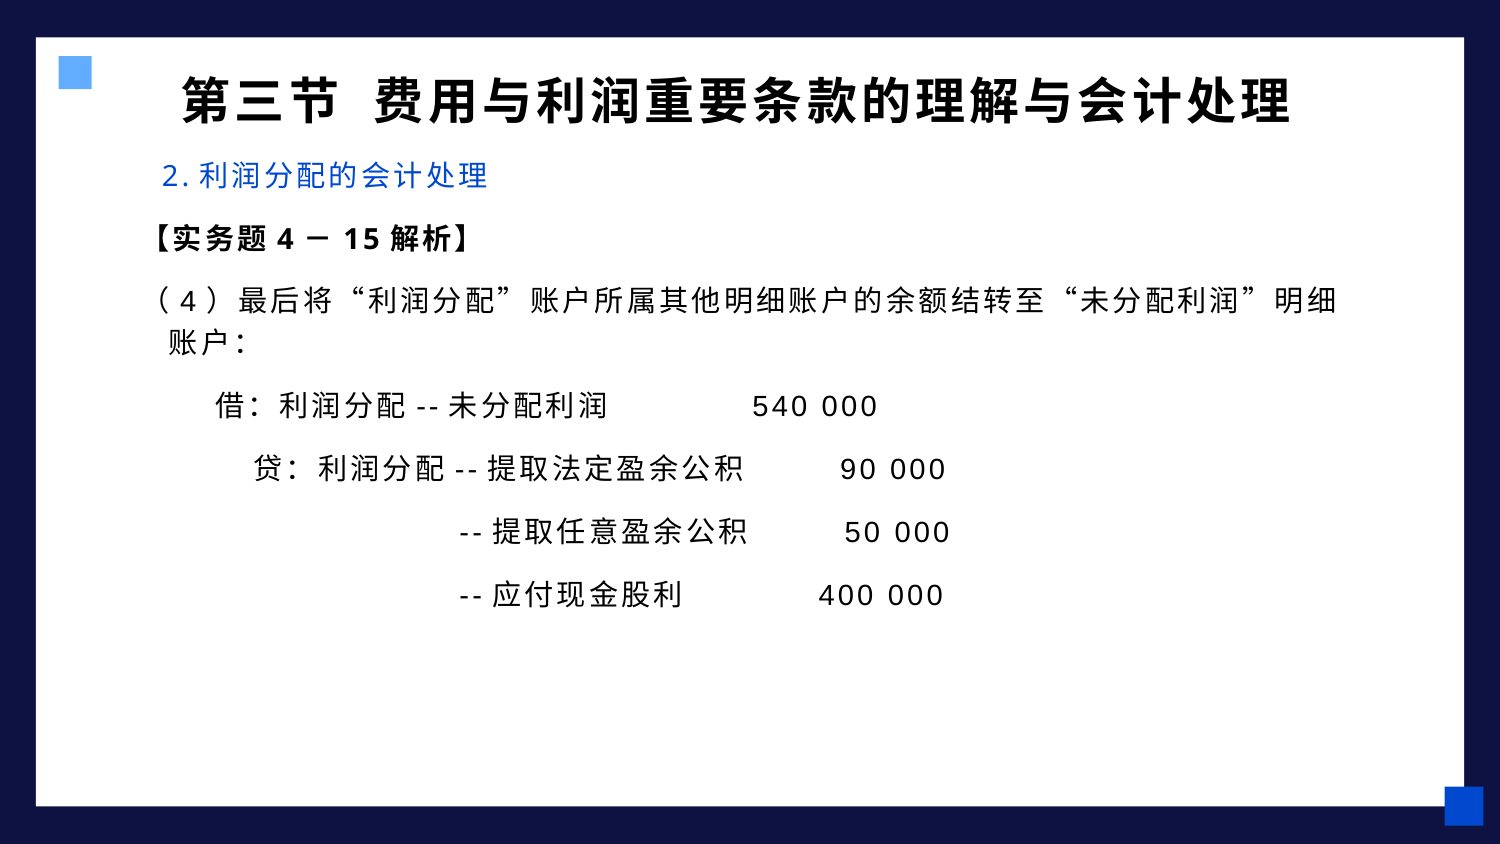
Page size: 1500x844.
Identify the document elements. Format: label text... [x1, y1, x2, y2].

list 2.利润分配的会计处理 【实务题4－15解析】 （4）最后将“利润分配”账户所属其他明细账户的余额结转至“未分配利润”明细账户： 借：利润分配--未分配利润 540 000 贷：利润分配--提取法定盈余公积 90 000 --提取任意盈余公积 50 000 --应付现金股利 400 000 [123, 149, 1366, 575]
title 第三节 费用与利润重要条款的理解与会计处理 [141, 48, 1327, 139]
